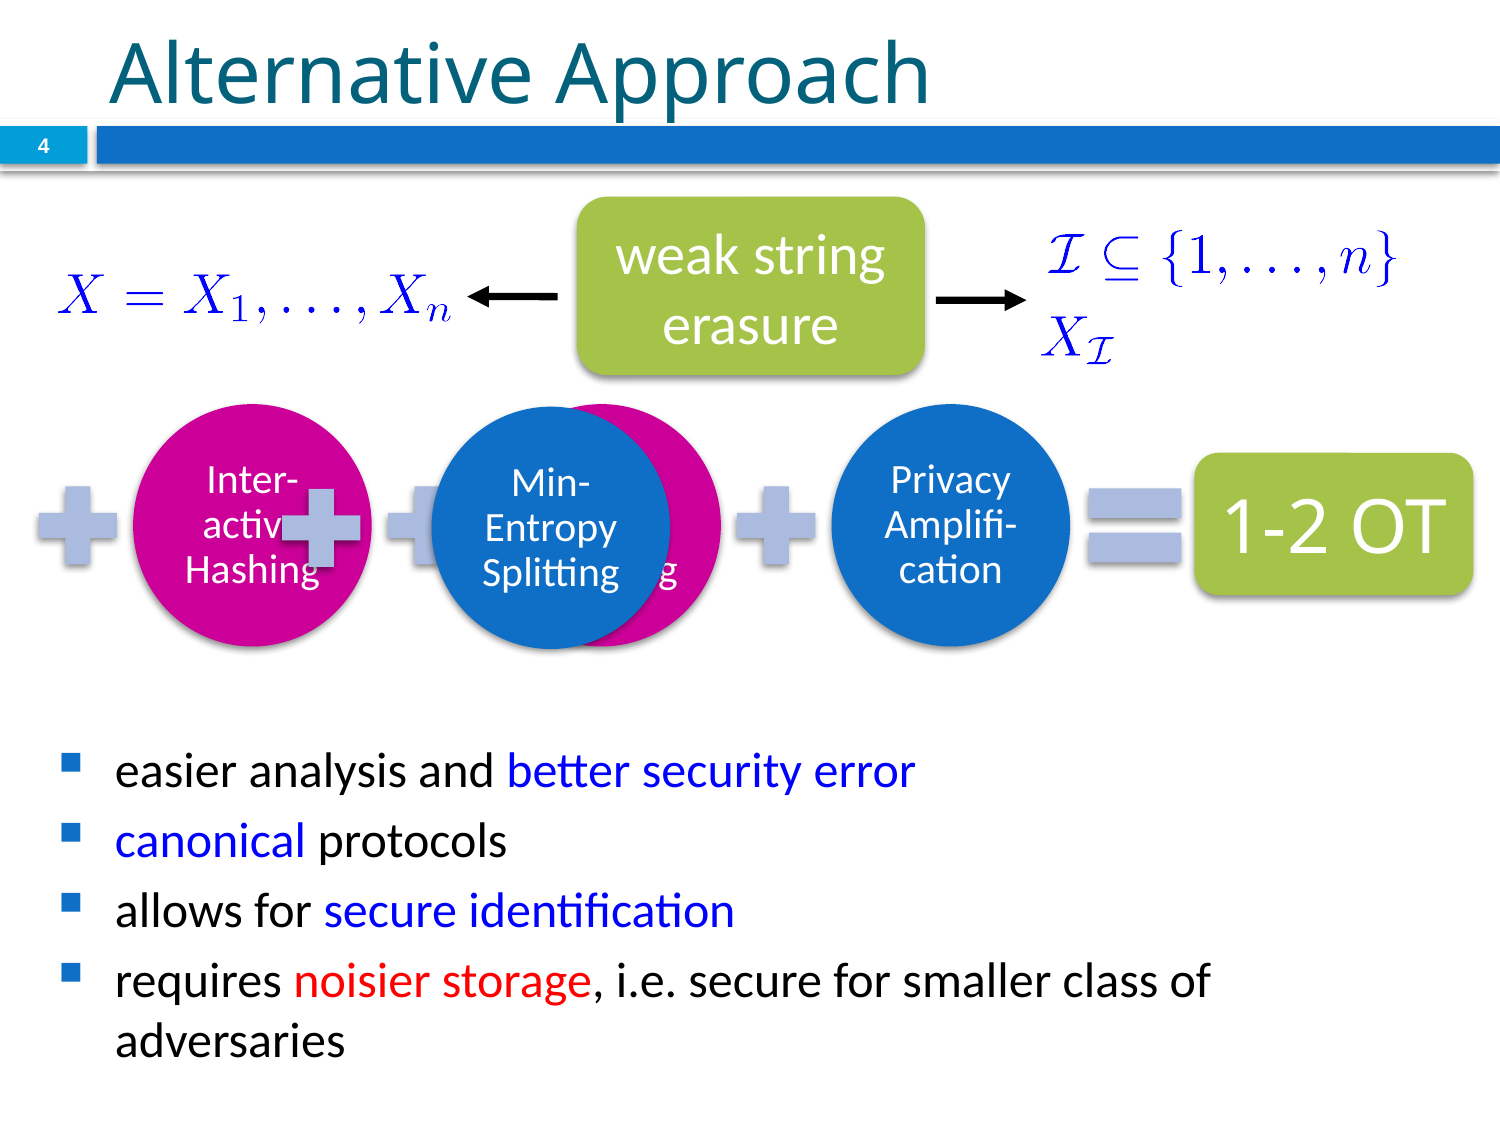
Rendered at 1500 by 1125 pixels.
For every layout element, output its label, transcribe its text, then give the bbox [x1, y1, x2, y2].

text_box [24, 403, 722, 647]
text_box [831, 403, 1071, 647]
text_box 1-2 OT [1199, 452, 1474, 596]
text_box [55, 269, 558, 327]
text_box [267, 406, 671, 650]
text_box easier analysis and better security error canonical protocols allows for secure identification requires noisier storage, i.e. secure for smaller class of adversaries [44, 729, 1466, 1083]
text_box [1077, 462, 1199, 589]
slide_number 4 [0, 124, 88, 165]
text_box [935, 229, 1402, 369]
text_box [726, 471, 825, 579]
text_box weak string erasure [576, 196, 925, 376]
title Alternative Approach [94, 0, 1338, 141]
